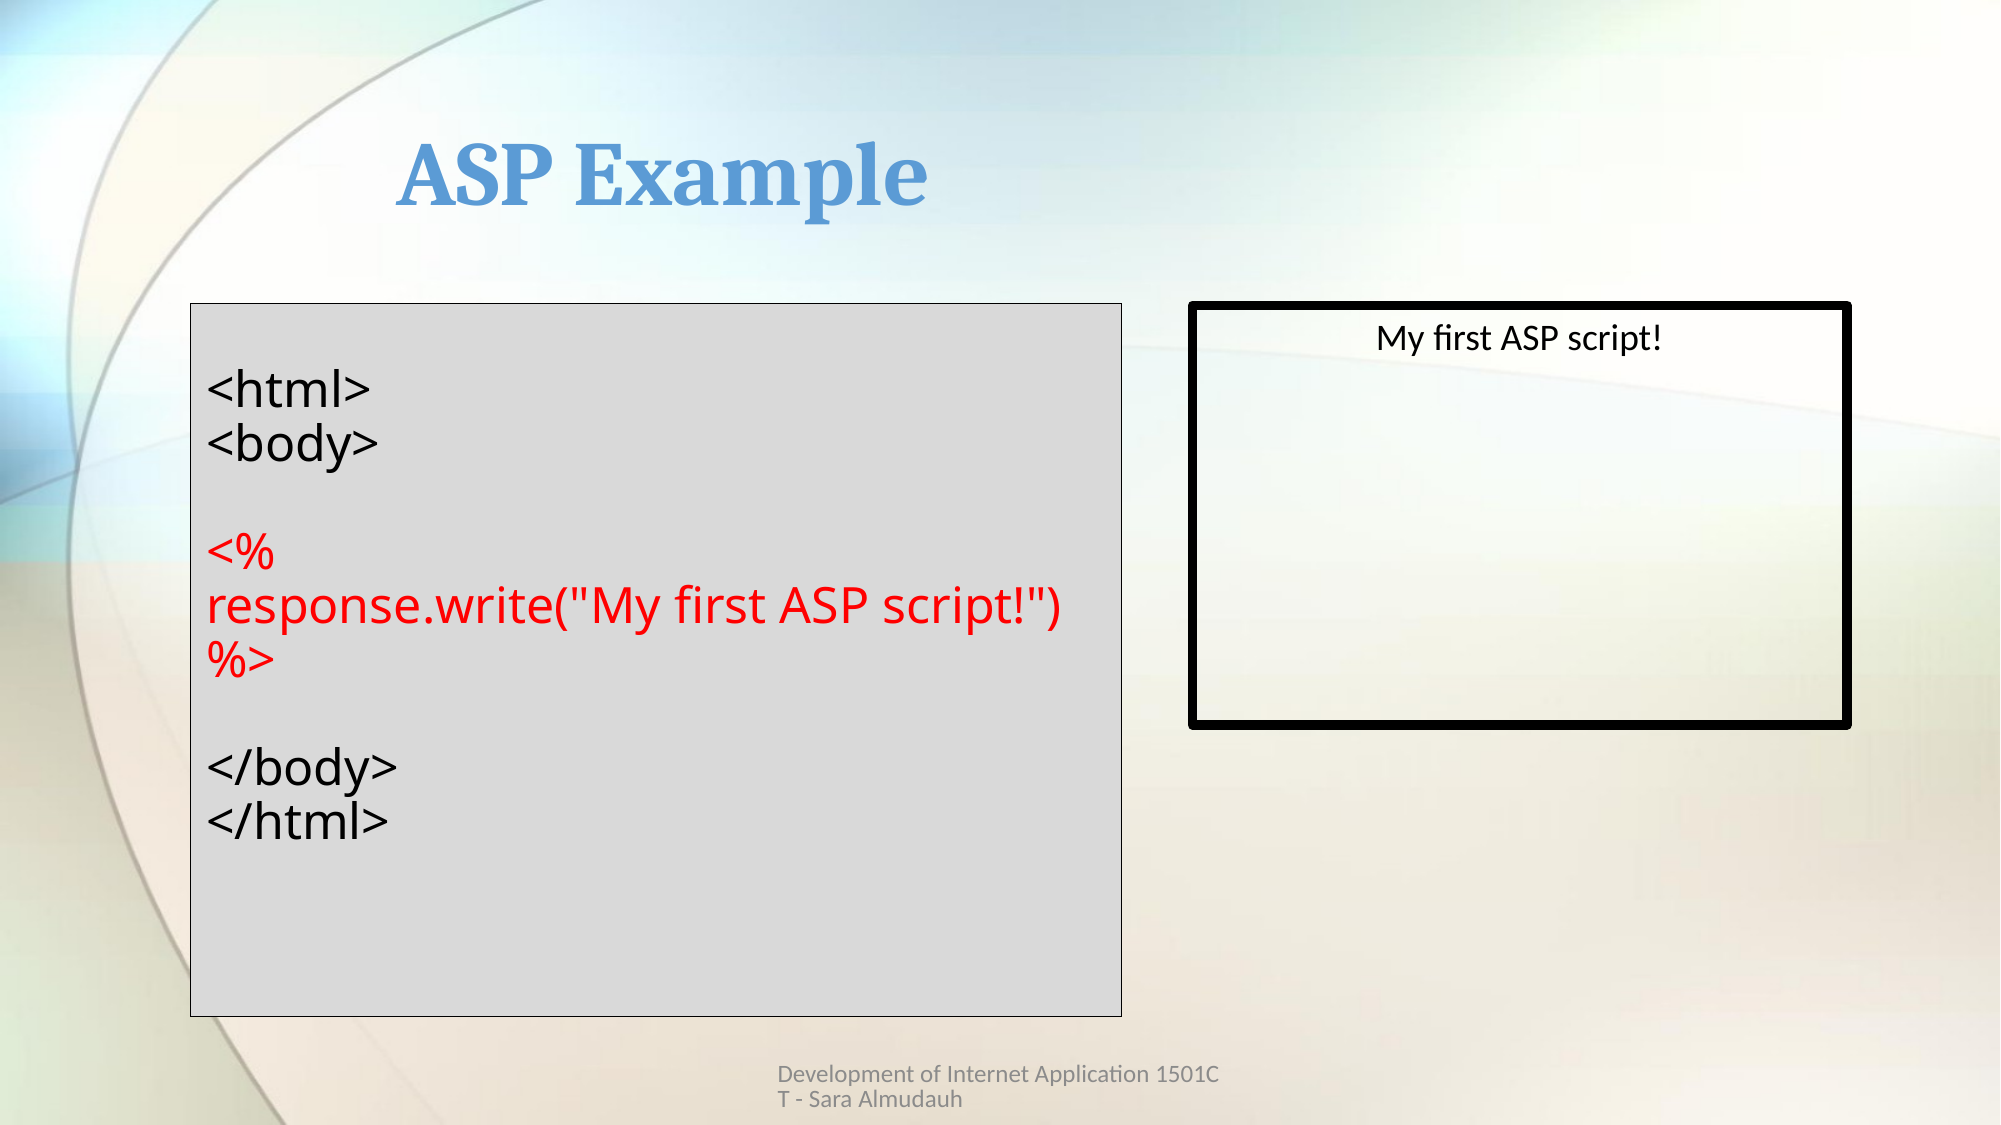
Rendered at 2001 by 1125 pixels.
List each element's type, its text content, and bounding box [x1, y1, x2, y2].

text_box My first ASP script! [1192, 305, 1848, 725]
list <html> <body> <% response.write("My first ASP script!") %> </body> </html> [190, 303, 1122, 1017]
title ASP Example [381, 59, 1863, 278]
picture [0, 0, 2001, 1125]
footer Development of Internet Application 1501CT - Sara Almudauh [762, 1042, 1238, 1103]
